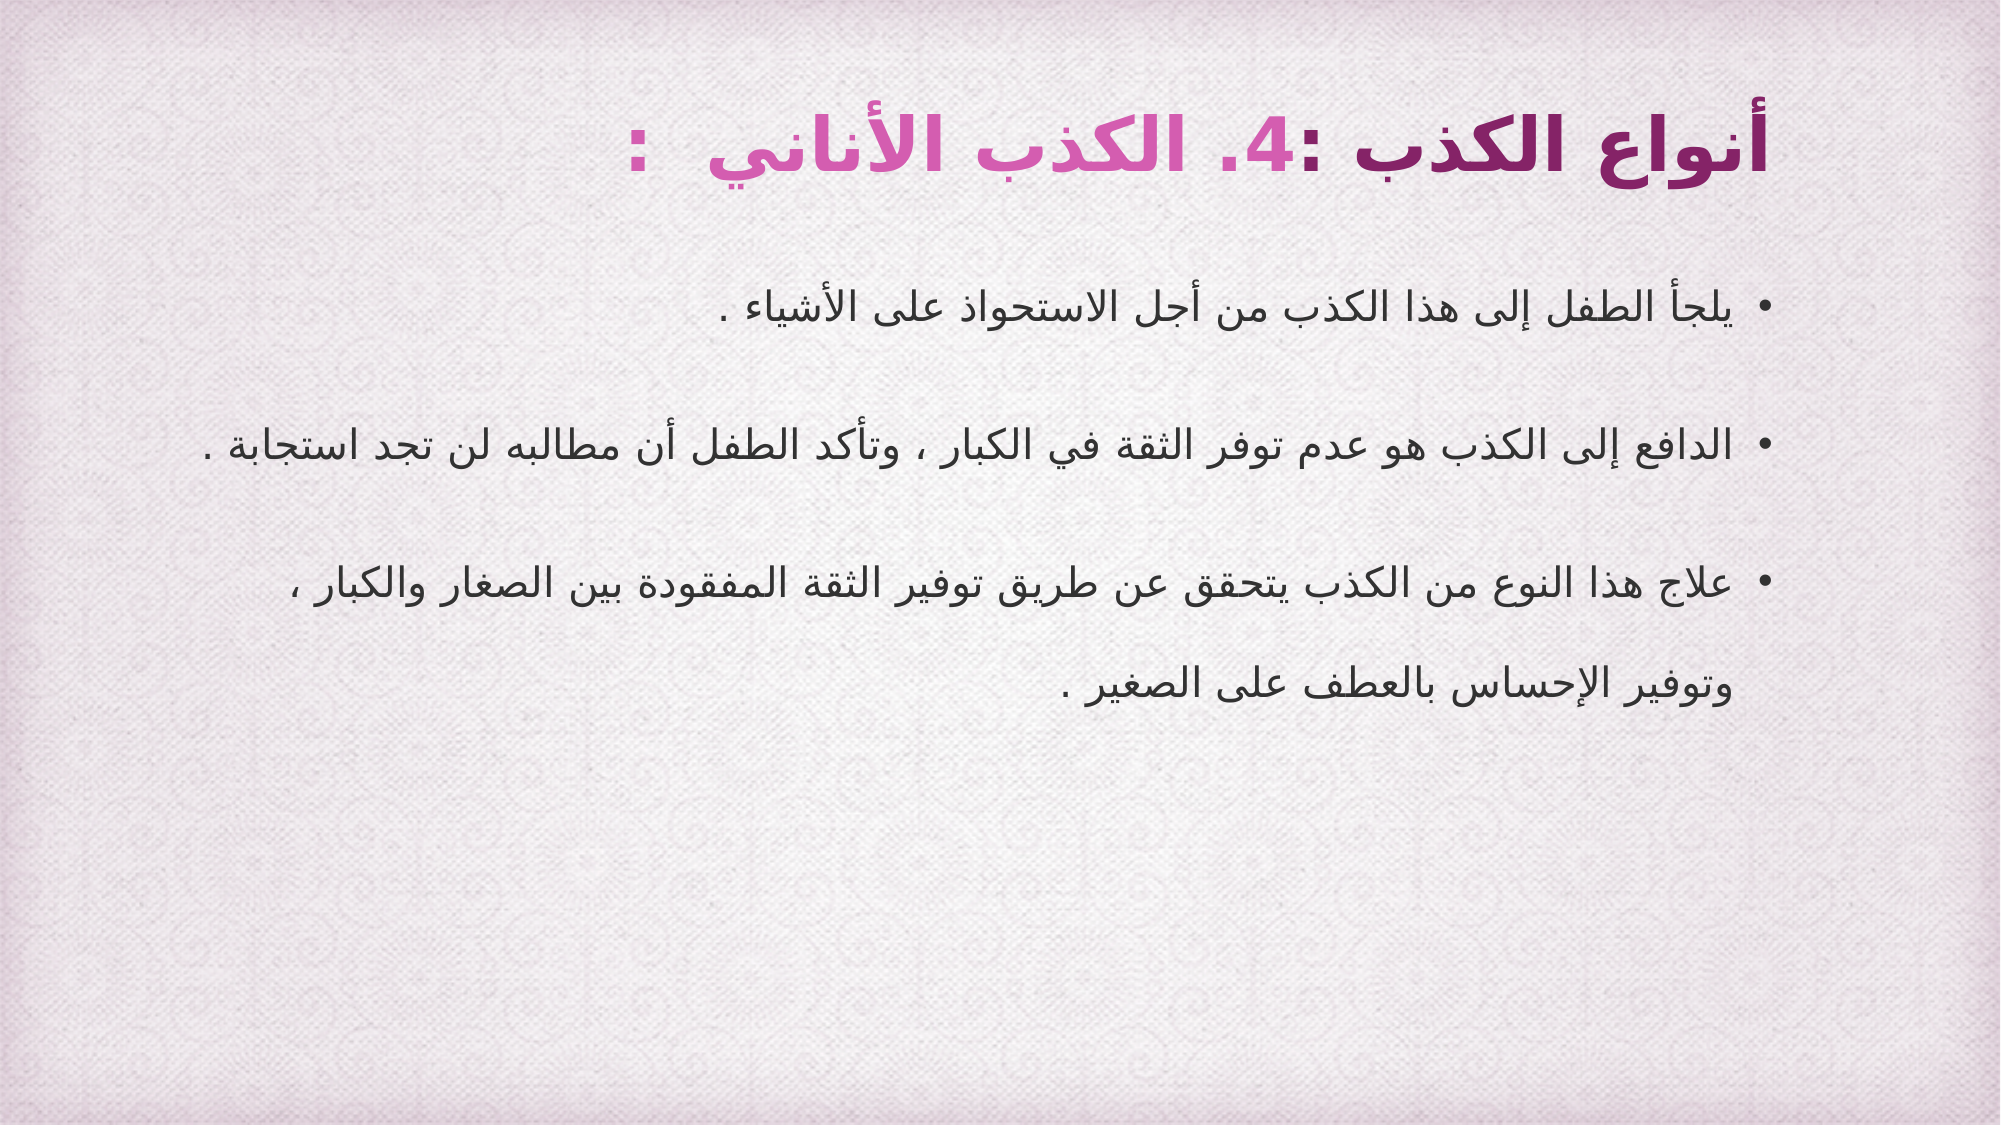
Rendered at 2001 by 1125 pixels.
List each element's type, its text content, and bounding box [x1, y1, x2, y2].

picture [0, 0, 2001, 1125]
title أنواع الكذب :4. الكذب الأناني : [212, 59, 1788, 196]
list يلجأ الطفل إلى هذا الكذب من أجل الاستحواذ على الأشياء . الدافع إلى الكذب هو عدم توفر الثقة في الكبار ، وتأكد الطفل أن مطالبه لن تجد استجابة . علاج هذا النوع من الكذب يتحقق عن طريق توفير الثقة المفقودة بين الصغار والكبار ، وتوفير الإحساس بالعطف على الصغير . [156, 222, 1788, 1069]
